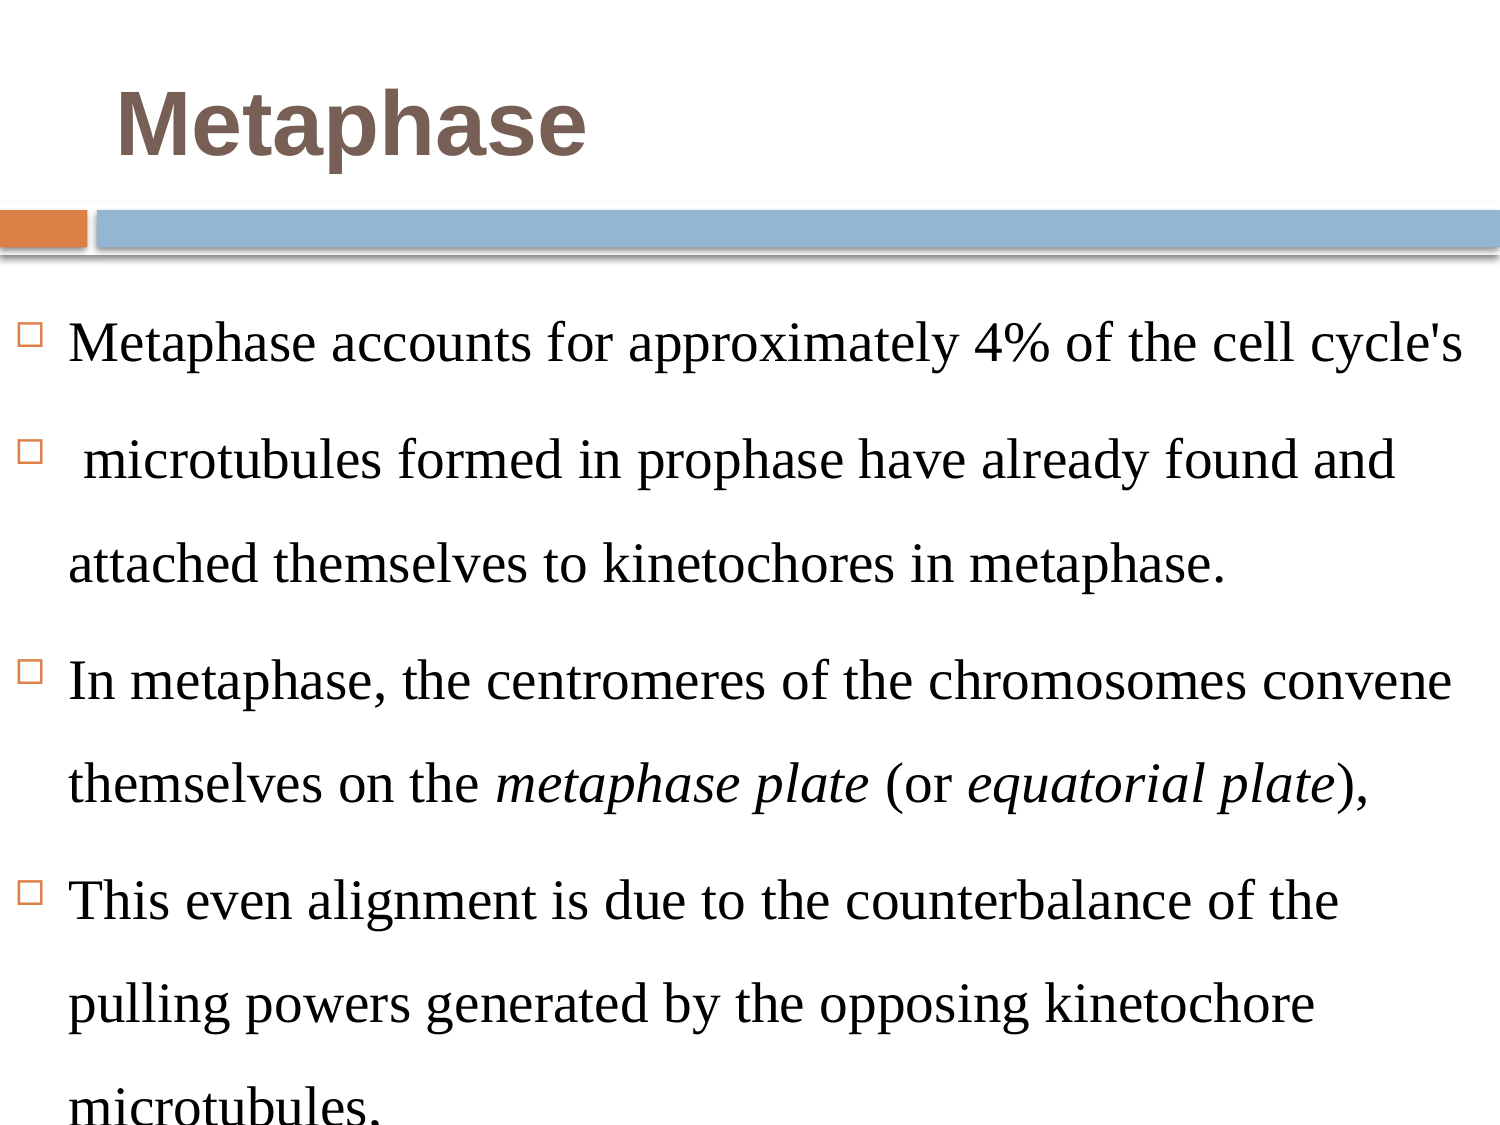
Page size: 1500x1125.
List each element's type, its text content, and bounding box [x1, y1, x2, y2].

title Metaphase [100, 37, 1438, 200]
list Metaphase accounts for approximately 4% of the cell cycle's microtubules formed in prophase have already found and attached themselves to kinetochores in metaphase. In metaphase, the centromeres of the chromosomes convene themselves on the metaphase plate (or equatorial plate), This even alignment is due to the counterbalance of the pulling powers generated by the opposing kinetochore microtubules, [0, 262, 1500, 1125]
